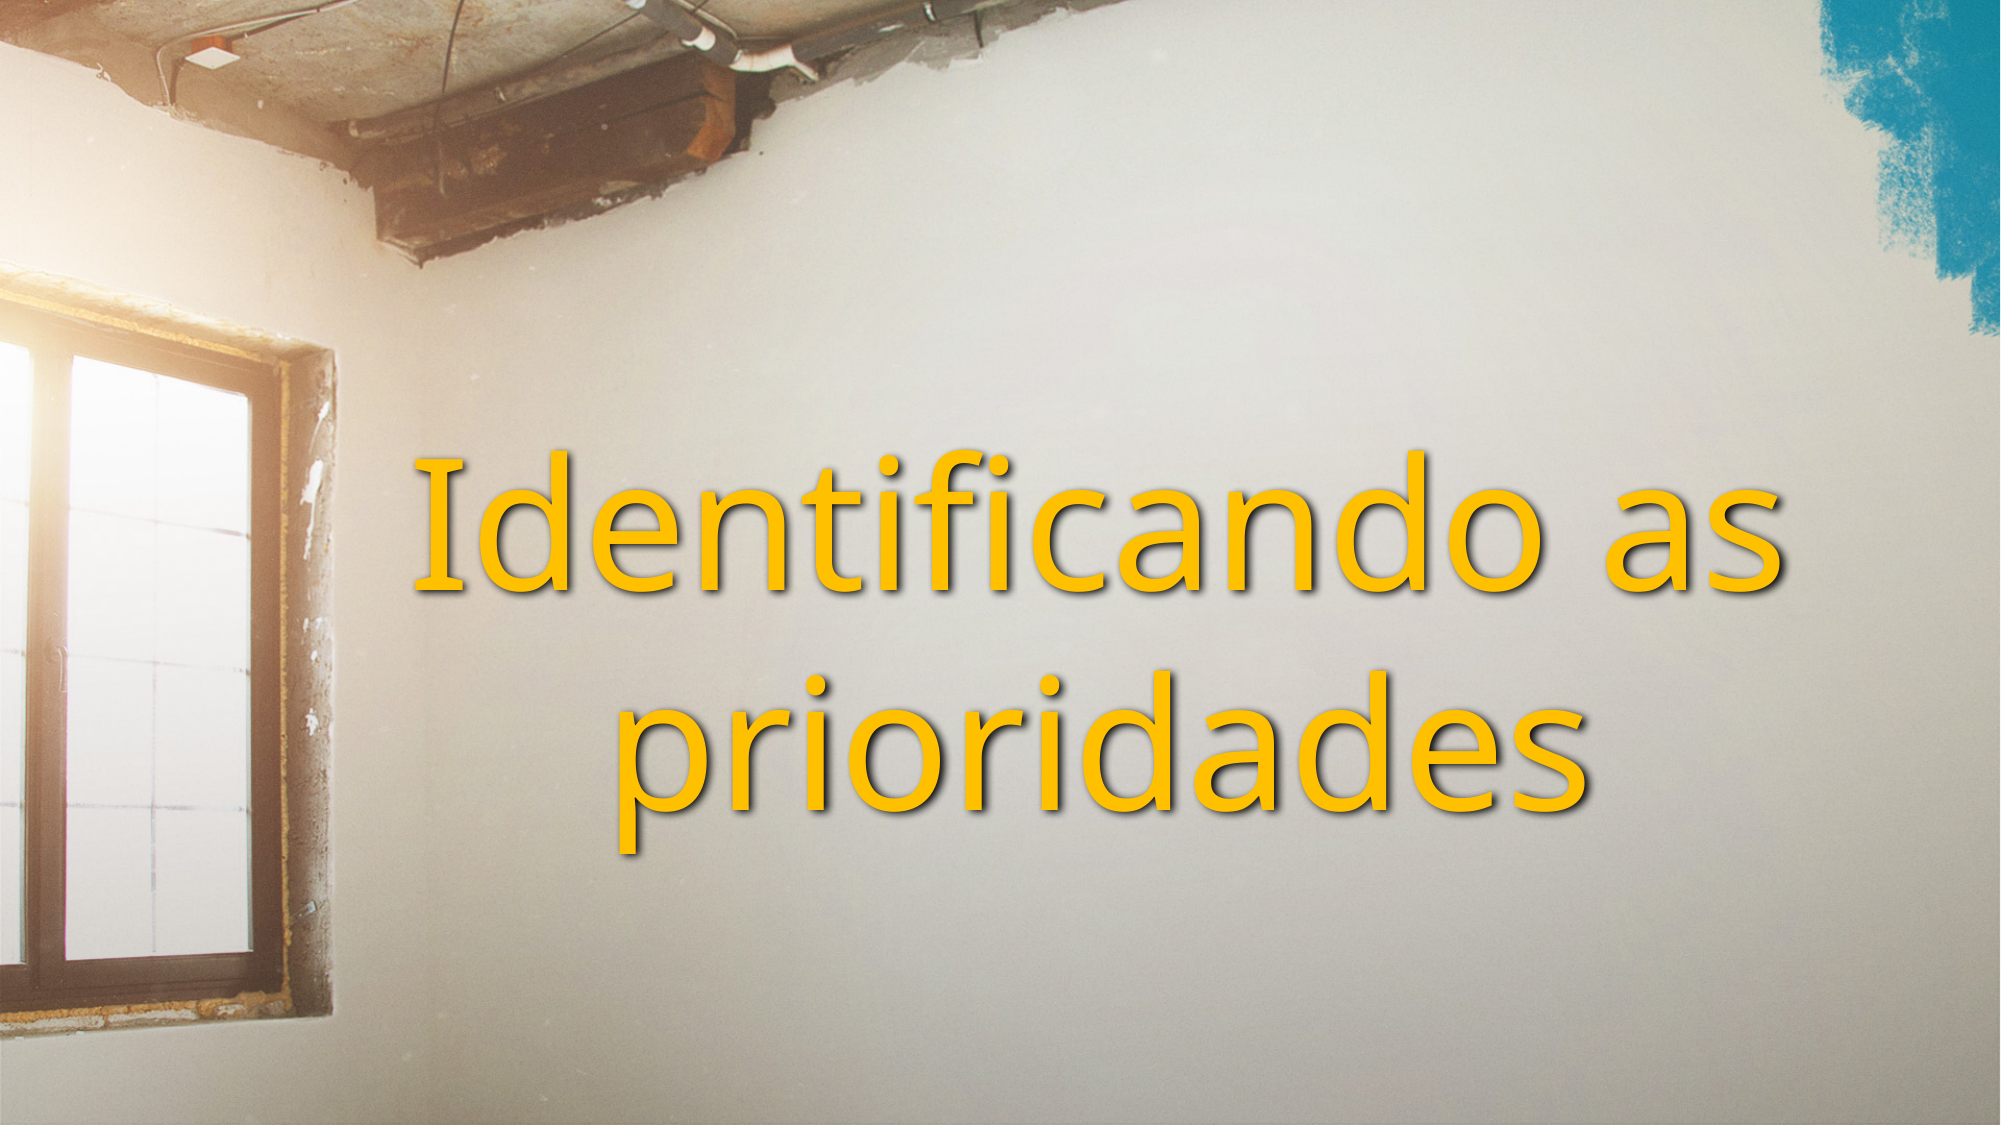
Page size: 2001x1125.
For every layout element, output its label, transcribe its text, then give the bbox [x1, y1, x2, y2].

text_box Identificando as prioridades [362, 399, 1835, 855]
picture [0, 0, 2001, 1125]
